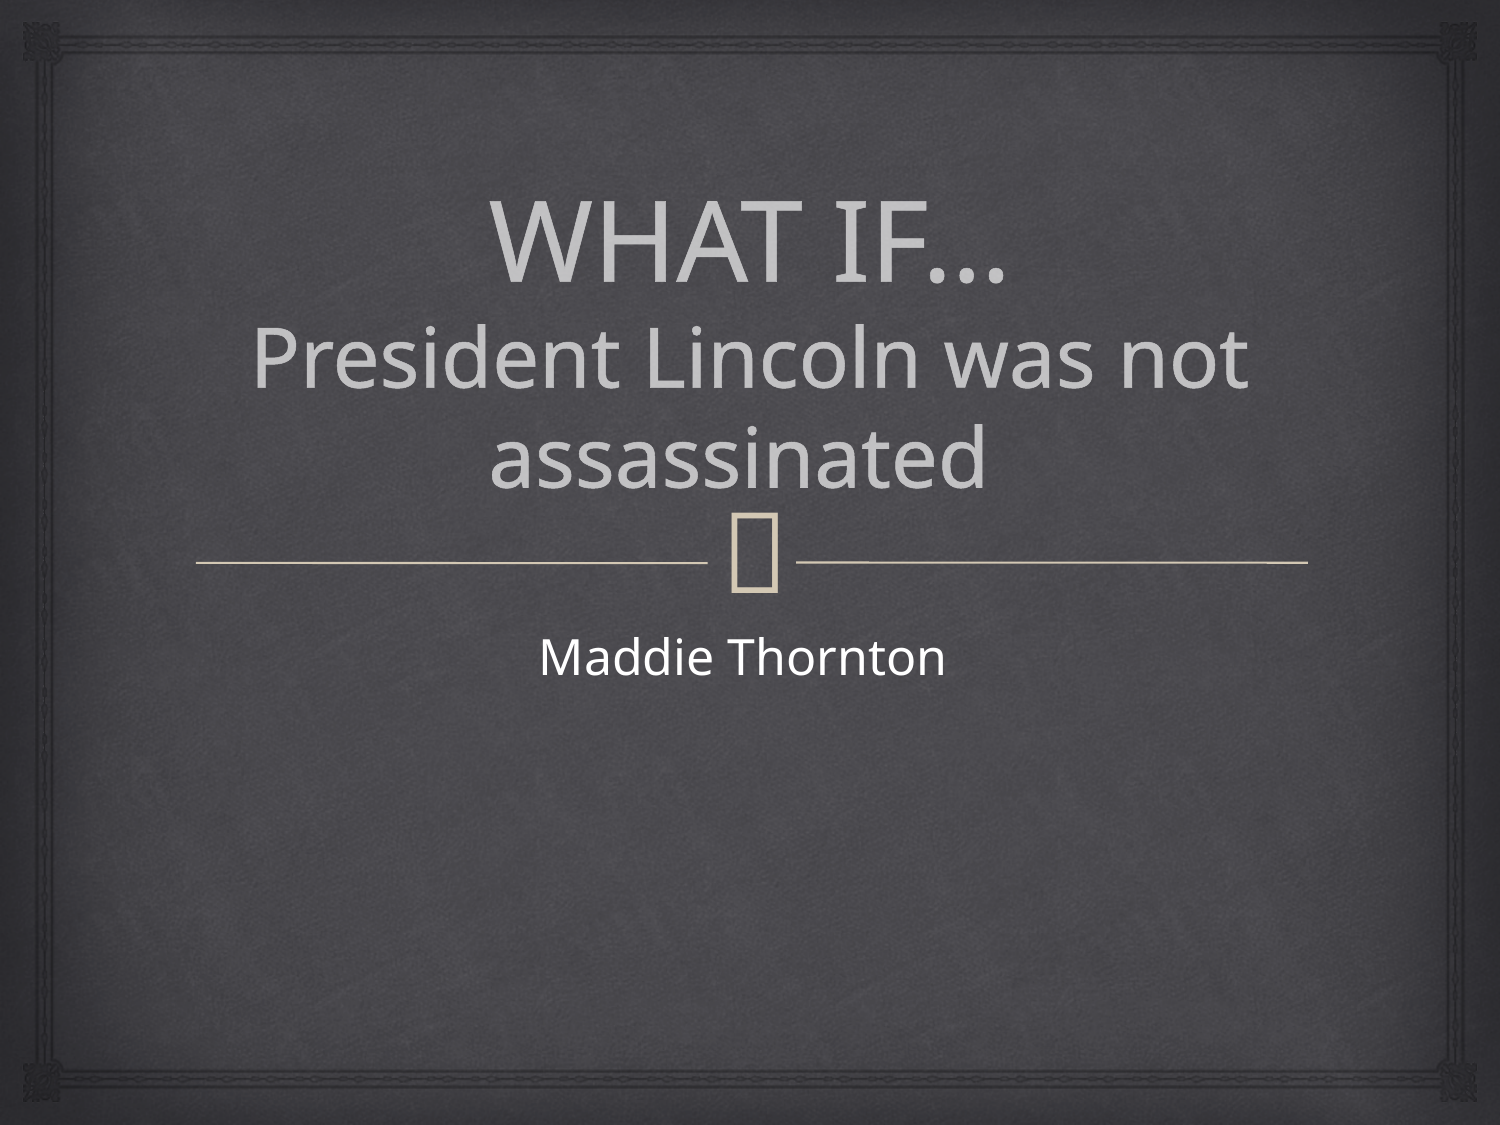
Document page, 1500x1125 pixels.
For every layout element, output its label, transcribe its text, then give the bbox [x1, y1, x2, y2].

title WHAT IF… President Lincoln was not assassinated [194, 227, 1306, 512]
subtitle Maddie Thornton [225, 618, 1275, 906]
picture [0, 0, 1500, 1125]
